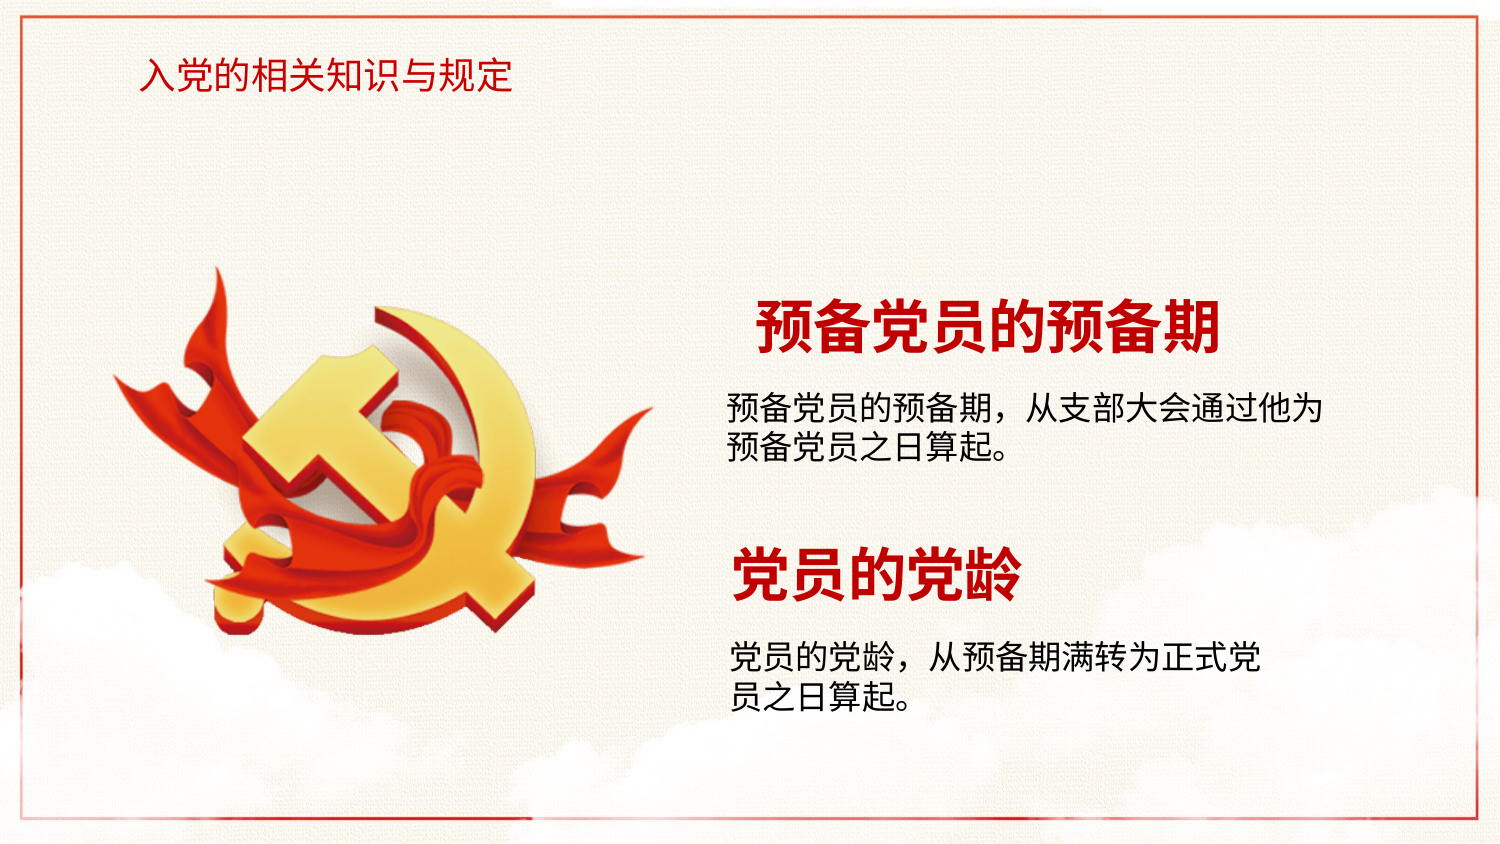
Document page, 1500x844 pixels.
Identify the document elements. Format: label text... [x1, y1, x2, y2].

picture [0, 0, 1500, 844]
text_box 预备党员的预备期 [726, 280, 1251, 370]
text_box 预备党员的预备期，从支部大会通过他为预备党员之日算起。 [726, 379, 1353, 474]
text_box 党员的党龄，从预备期满转为正式党员之日算起。 [729, 628, 1270, 724]
text_box 党员的党龄 [659, 528, 1140, 618]
text_box 入党的相关知识与规定 [123, 39, 1474, 109]
